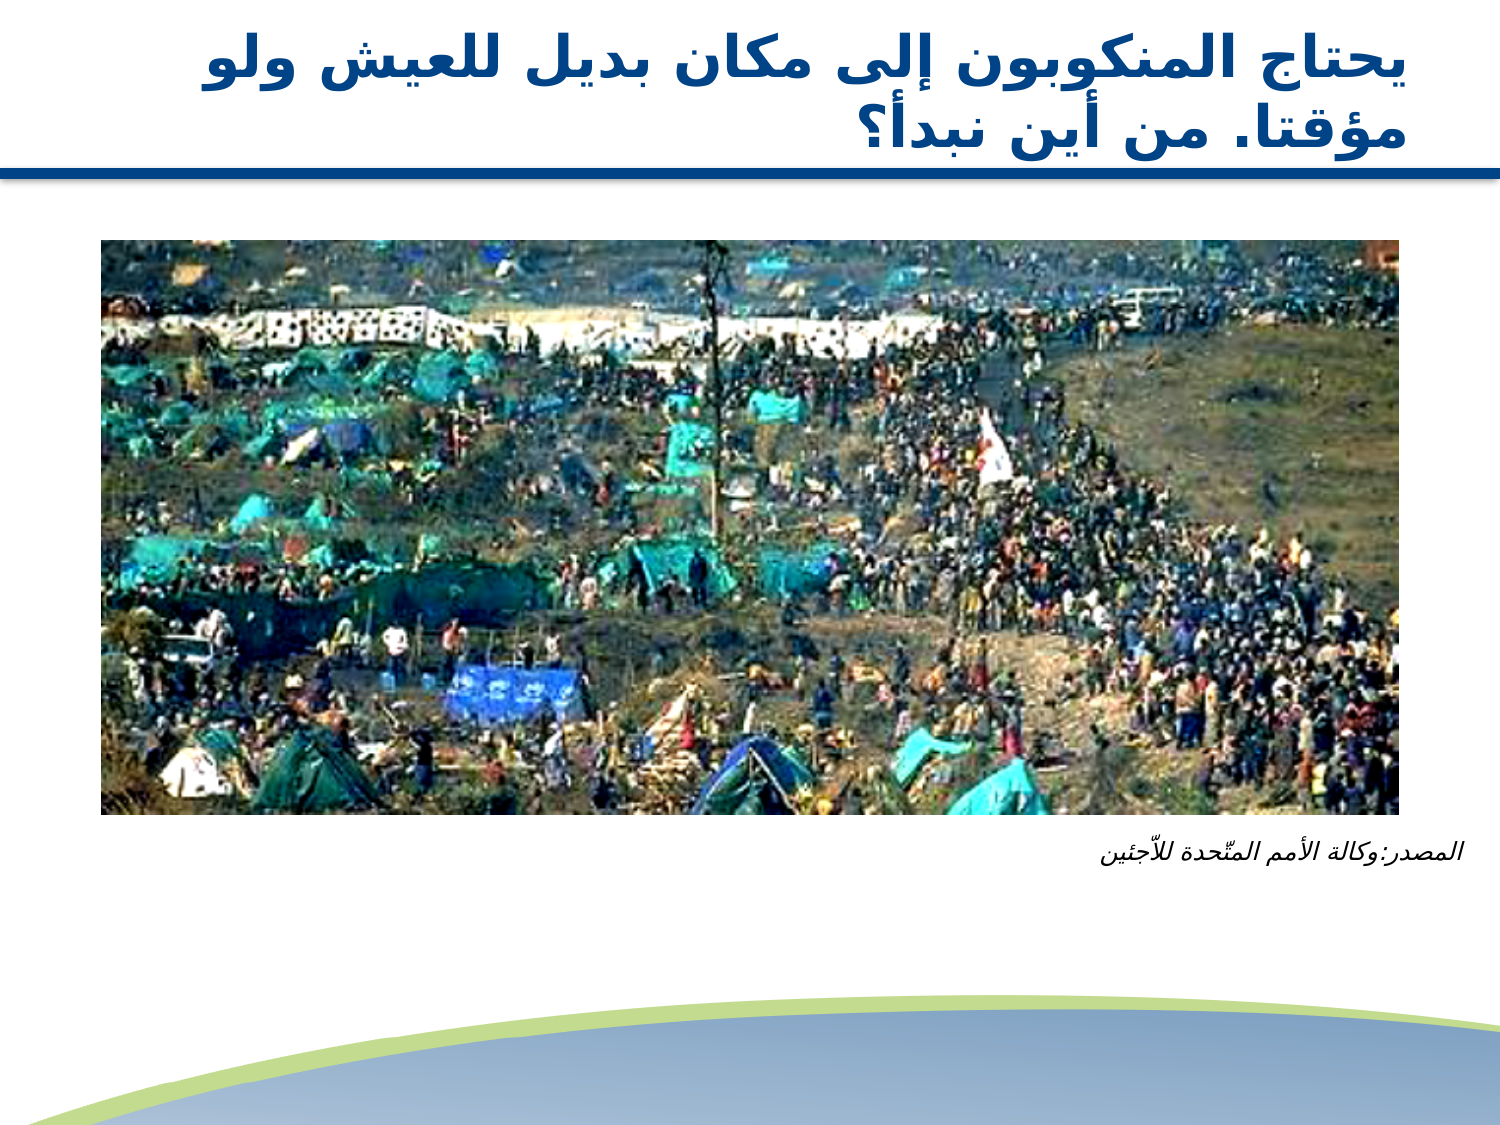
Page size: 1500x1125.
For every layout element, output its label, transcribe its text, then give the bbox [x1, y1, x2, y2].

picture [101, 240, 1400, 815]
title يحتاج المنكوبون إلى مكان بديل للعيش ولو مؤقتا. من أين نبدأ؟ [75, 0, 1425, 178]
text_box المصدر:وكالة الأمم المتّحدة للاّجئين [1084, 828, 1478, 873]
picture [0, 993, 1500, 1125]
